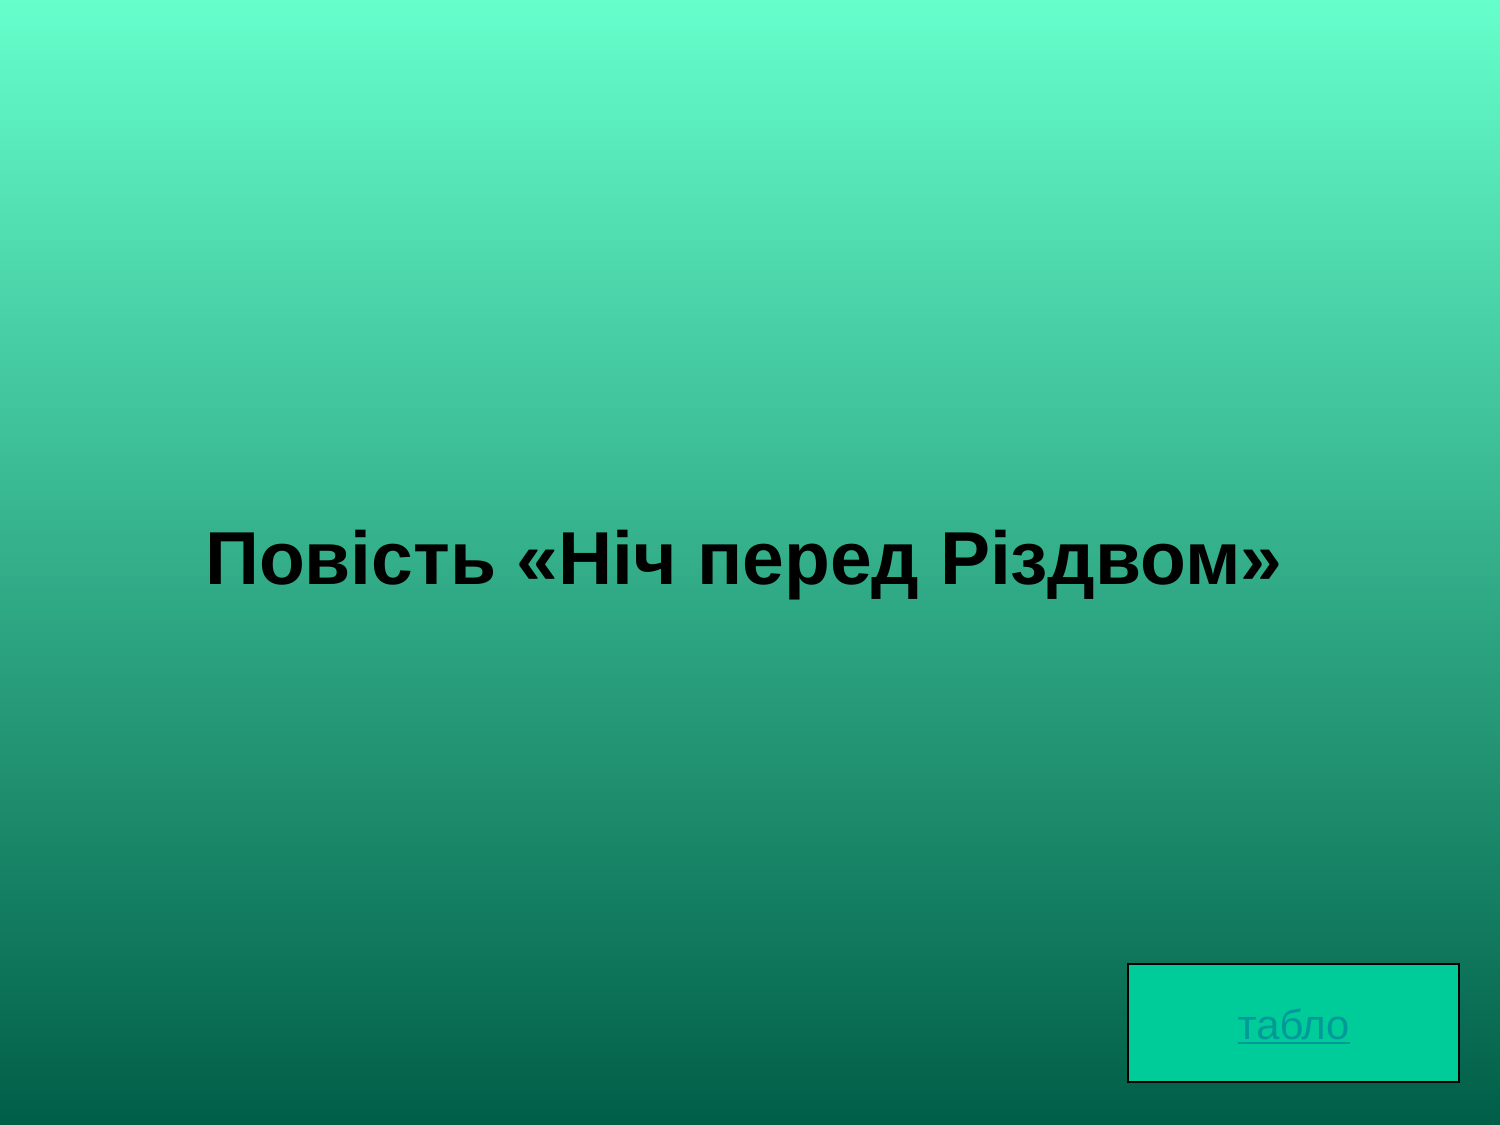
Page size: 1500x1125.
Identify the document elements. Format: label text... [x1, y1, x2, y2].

text_box табло [1128, 964, 1459, 1083]
list Повість «Ніч перед Різдвом» [76, 219, 1412, 1034]
